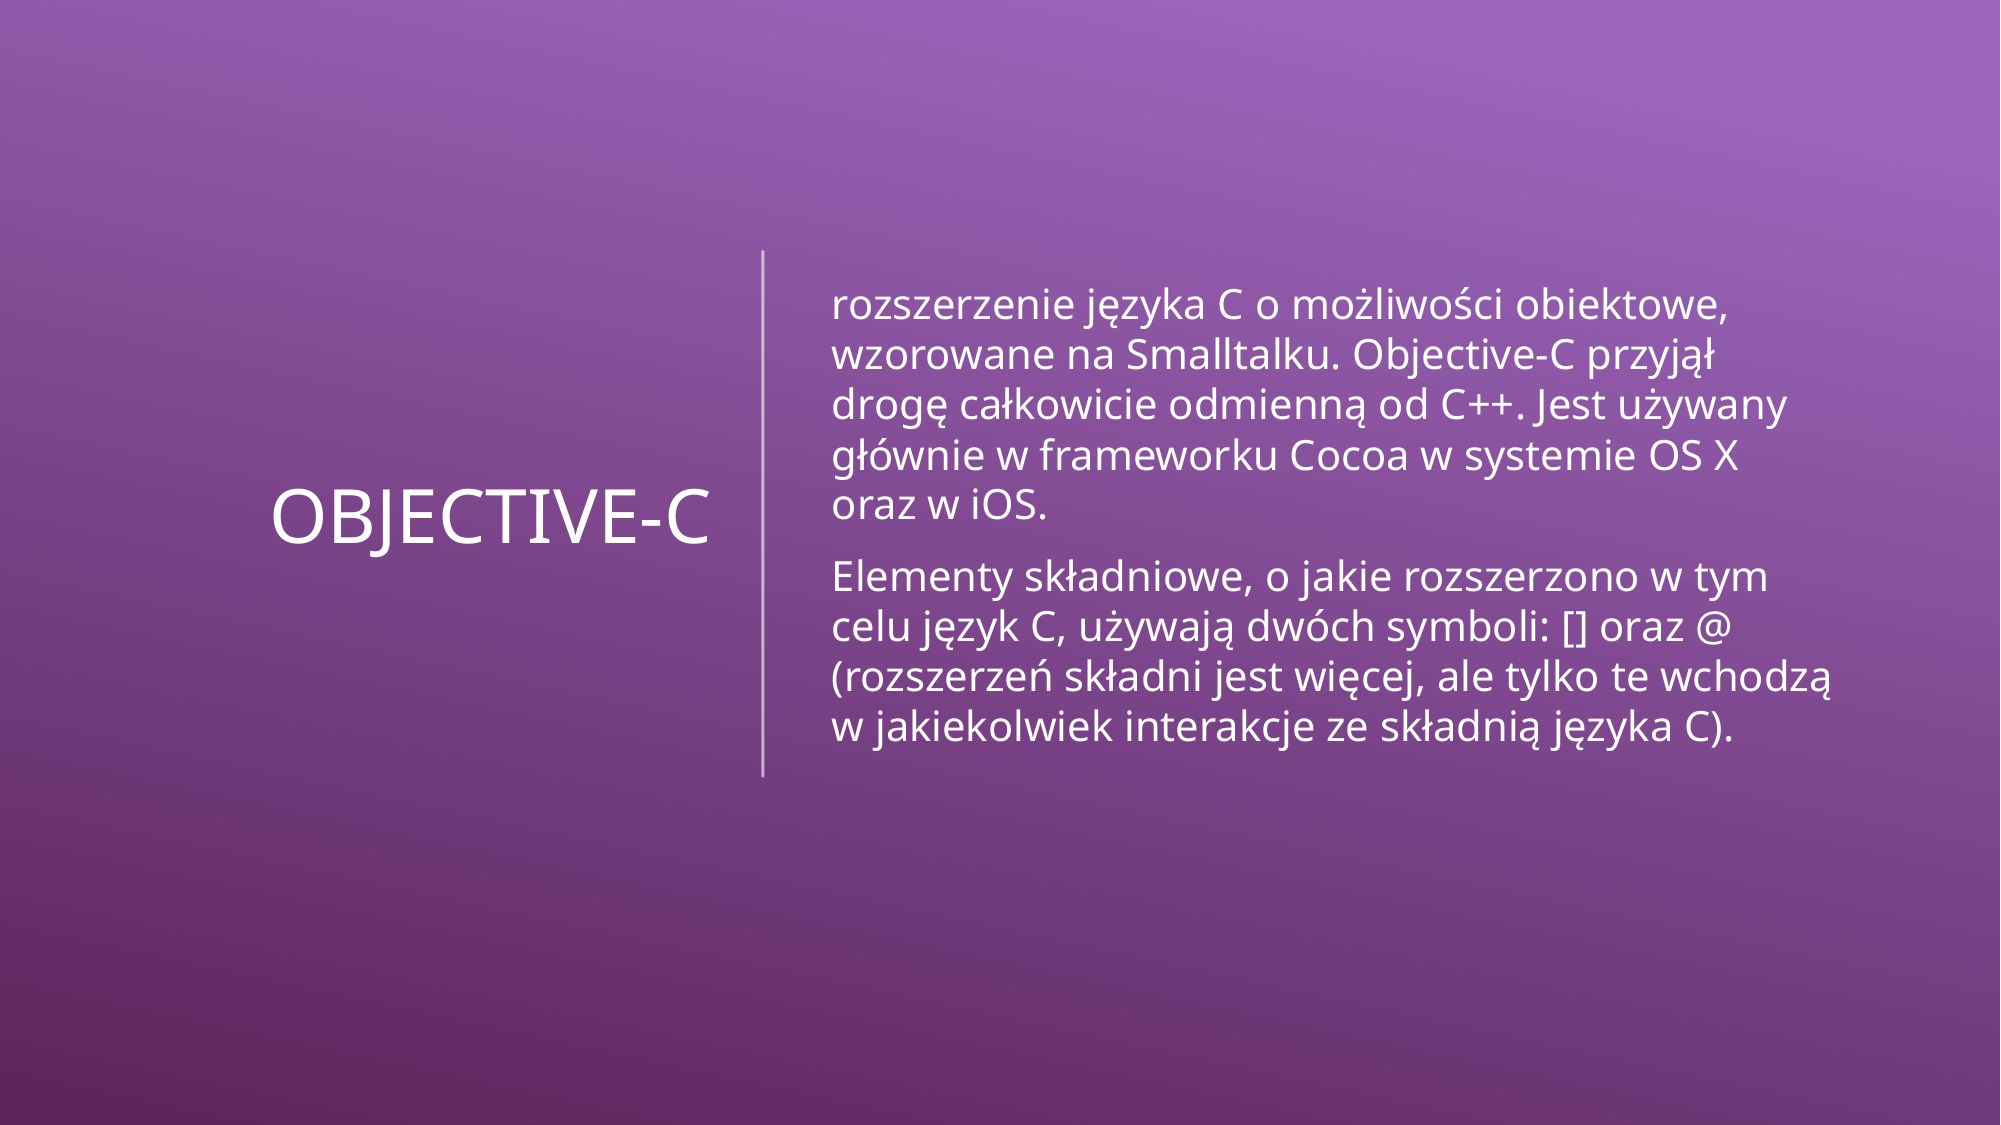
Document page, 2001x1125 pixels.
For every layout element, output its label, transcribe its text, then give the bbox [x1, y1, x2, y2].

list rozszerzenie języka C o możliwości obiektowe, wzorowane na Smalltalku. Objective-C przyjął drogę całkowicie odmienną od C++. Jest używany głównie w frameworku Cocoa w systemie OS X oraz w iOS. Elementy składniowe, o jakie rozszerzono w tym celu język C, używają dwóch symboli: [] oraz @ (rozszerzeń składni jest więcej, ale tylko te wchodzą w jakiekolwiek interakcje ze składnią języka C). [816, 112, 1849, 915]
text_box [0, 0, 2000, 1125]
title Objective-C [112, 112, 727, 915]
